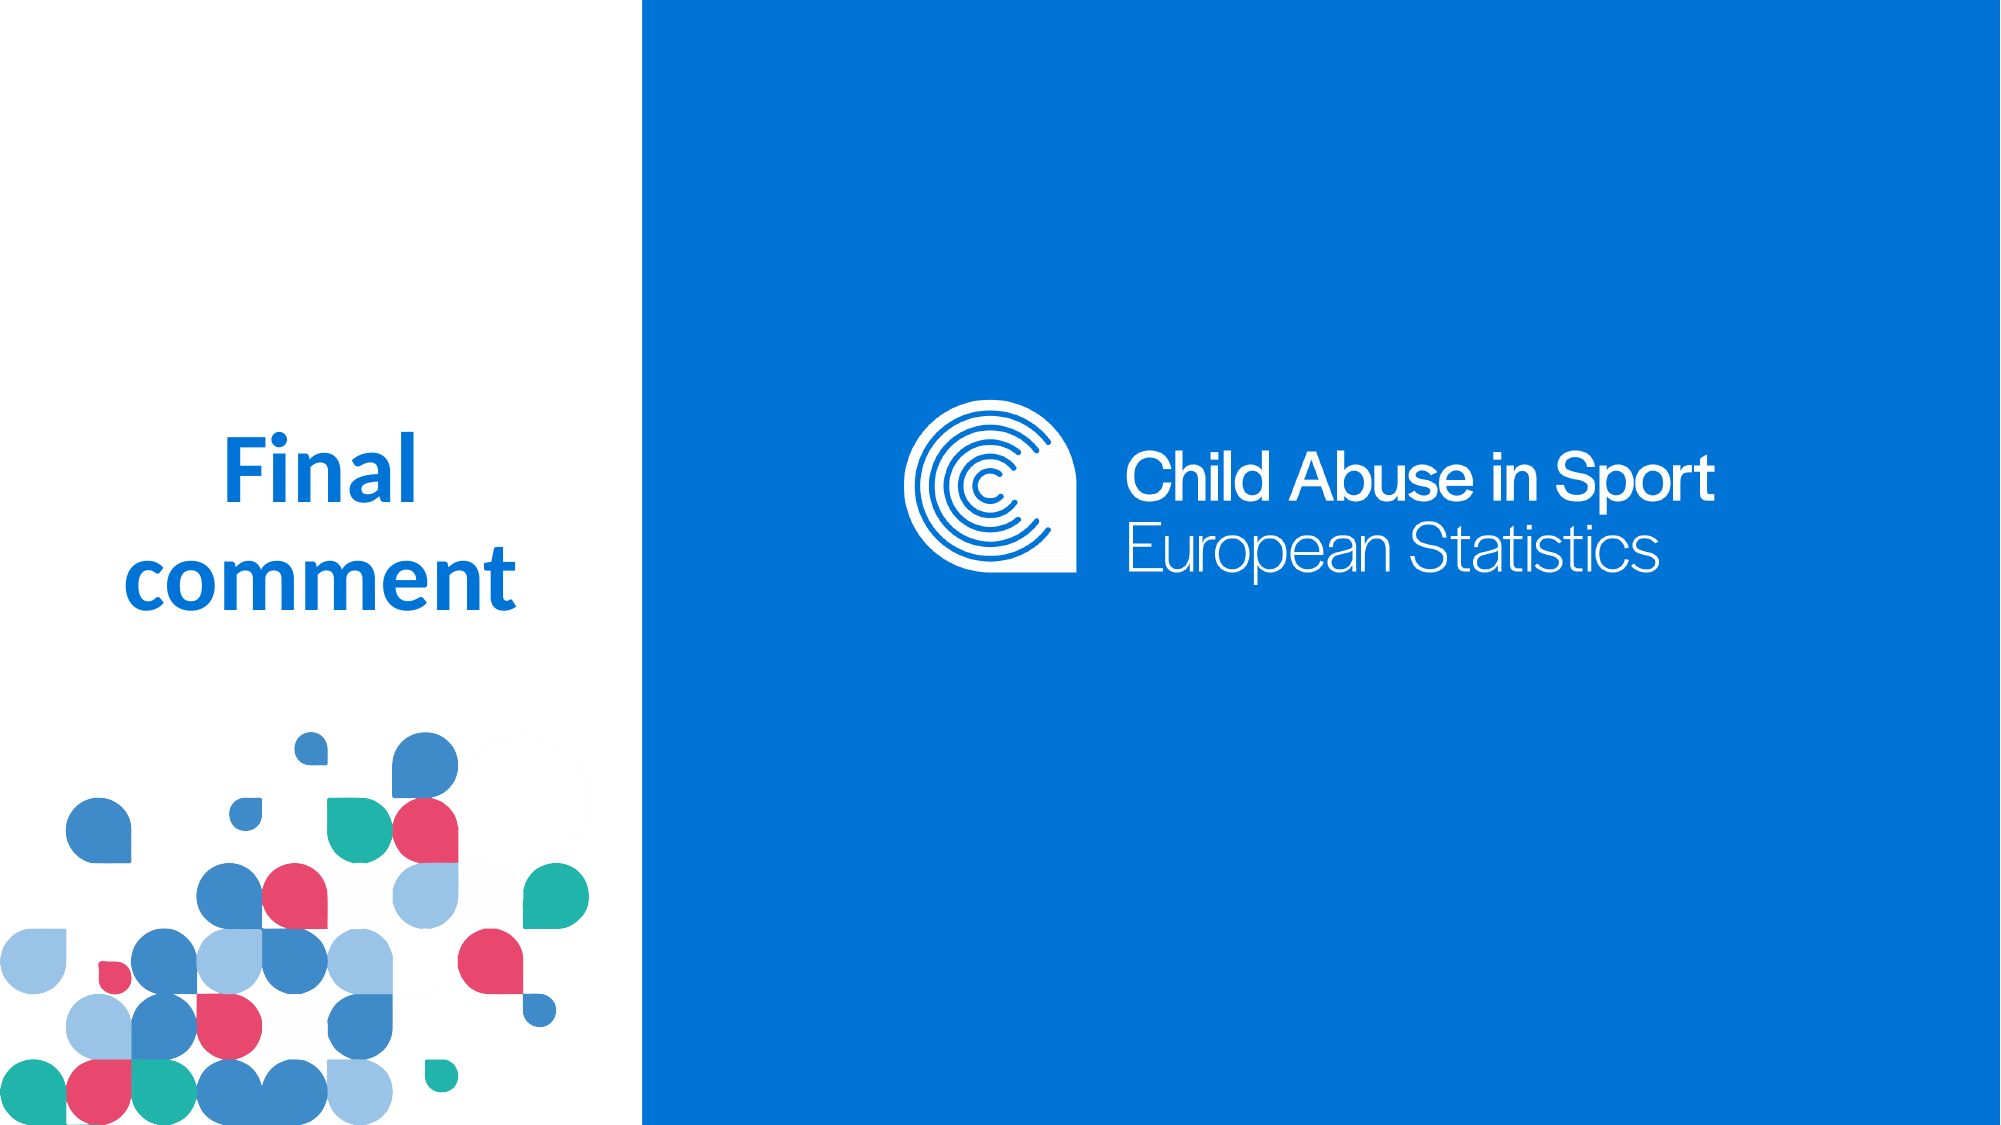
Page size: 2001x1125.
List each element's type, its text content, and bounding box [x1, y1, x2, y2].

picture [0, 732, 589, 1125]
picture [802, 349, 1817, 673]
list Final comment [0, 0, 643, 1125]
